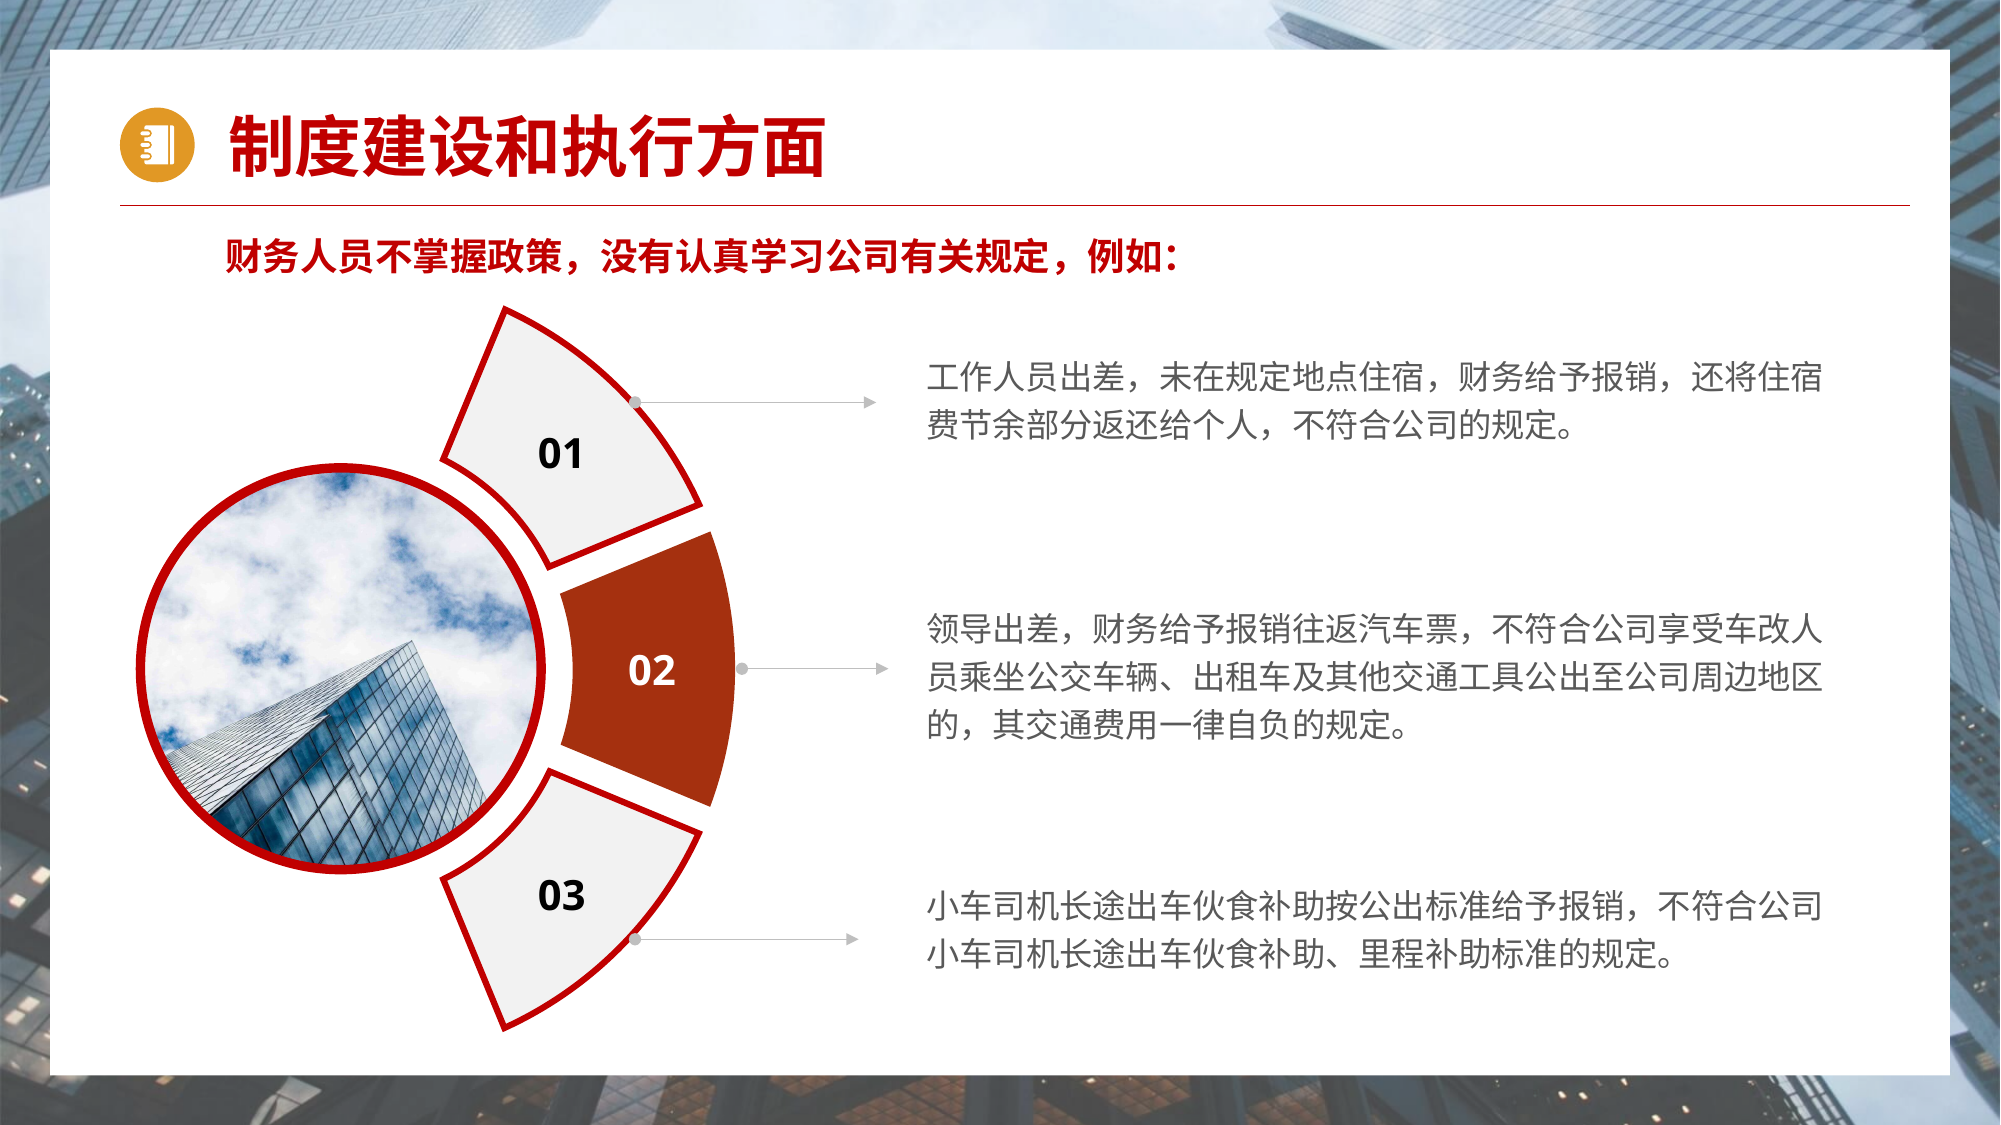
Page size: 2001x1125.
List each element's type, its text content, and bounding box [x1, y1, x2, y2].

text_box 小车司机长途出车伙食补助按公出标准给予报销，不符合公司小车司机长途出车伙食补助、里程补助标准的规定。 [911, 869, 1857, 981]
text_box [119, 107, 195, 183]
text_box 例如：报销会议费未附会议通知，培训旅费不附培训文件；专家评审费不在会议费中列支，未附发放表，也无专家领取签字；发放实物福利费无发放明细表。 [0, 0, 2000, 1125]
text_box 领导出差，财务给予报销往返汽车票，不符合公司享受车改人员乘坐公交车辆、出租车及其他交通工具公出至公司周边地区的，其交通费用一律自负的规定。 [911, 592, 1857, 752]
text_box 财务人员不掌握政策，没有认真学习公司有关规定，例如： [210, 216, 1424, 286]
text_box 制度建设和执行方面 [213, 96, 844, 192]
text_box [140, 309, 889, 1028]
text_box 工作人员出差，未在规定地点住宿，财务给予报销，还将住宿费节余部分返还给个人，不符合公司的规定。 [911, 341, 1857, 452]
